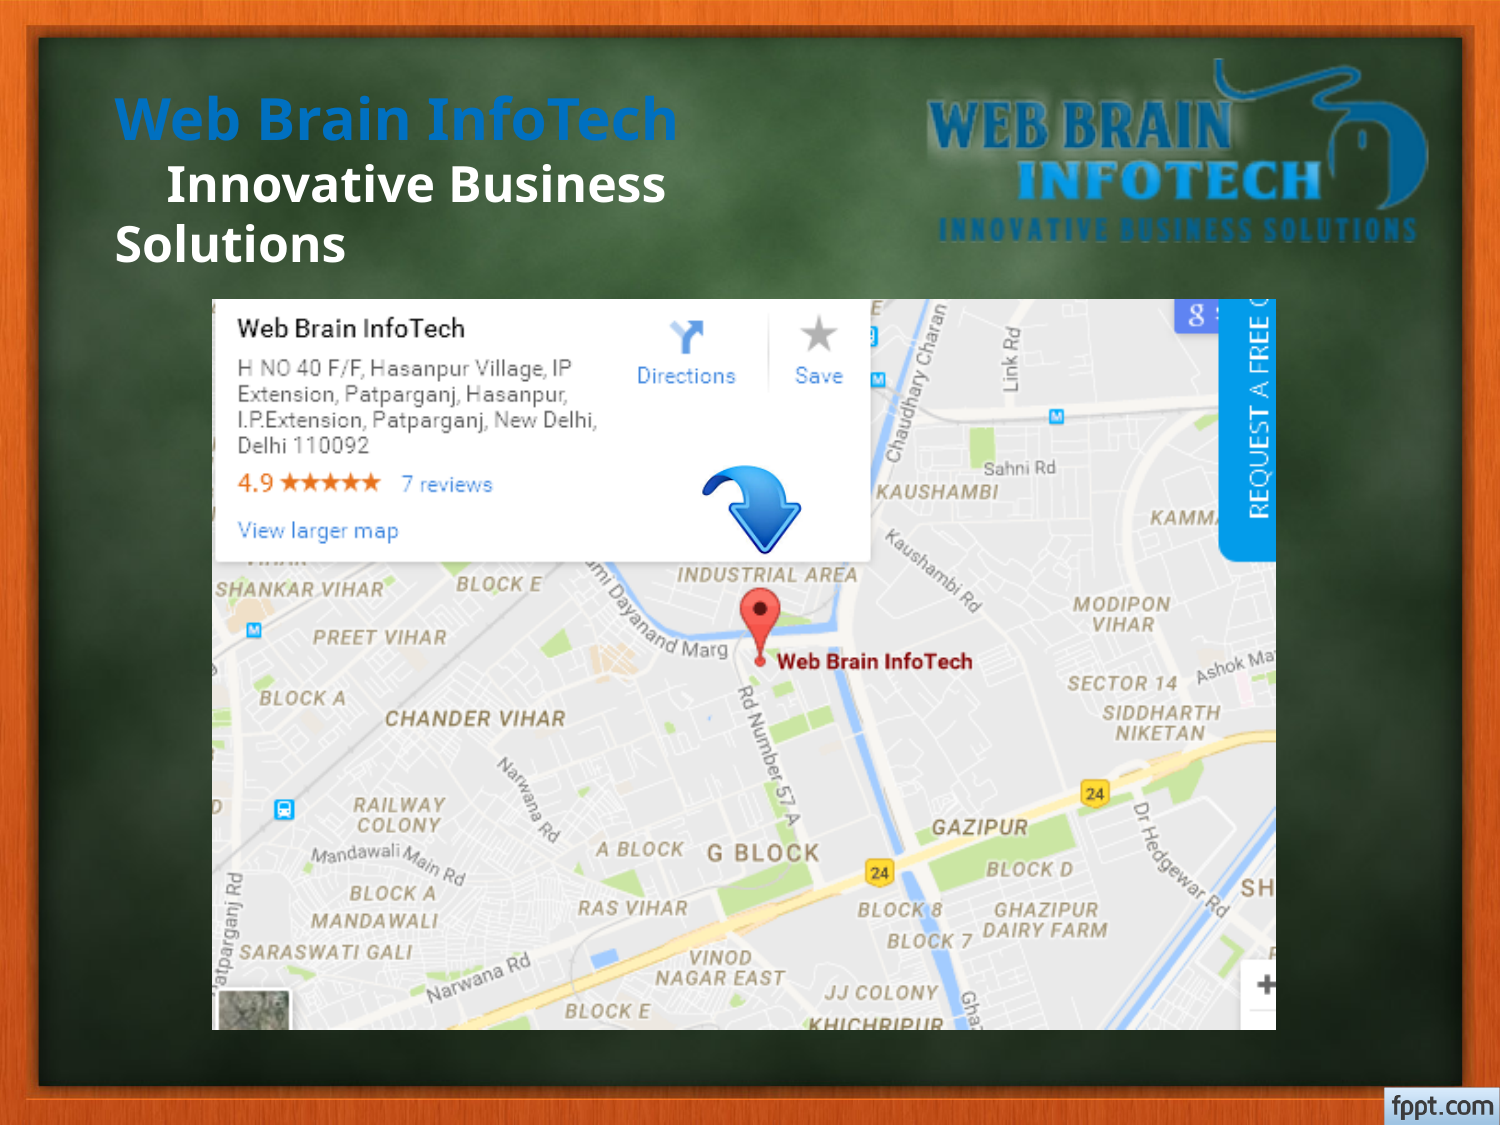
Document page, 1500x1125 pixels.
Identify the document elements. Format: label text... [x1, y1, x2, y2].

picture [0, 0, 1500, 1125]
text_box Web Brain InfoTech Innovative Business Solutions [99, 75, 925, 280]
